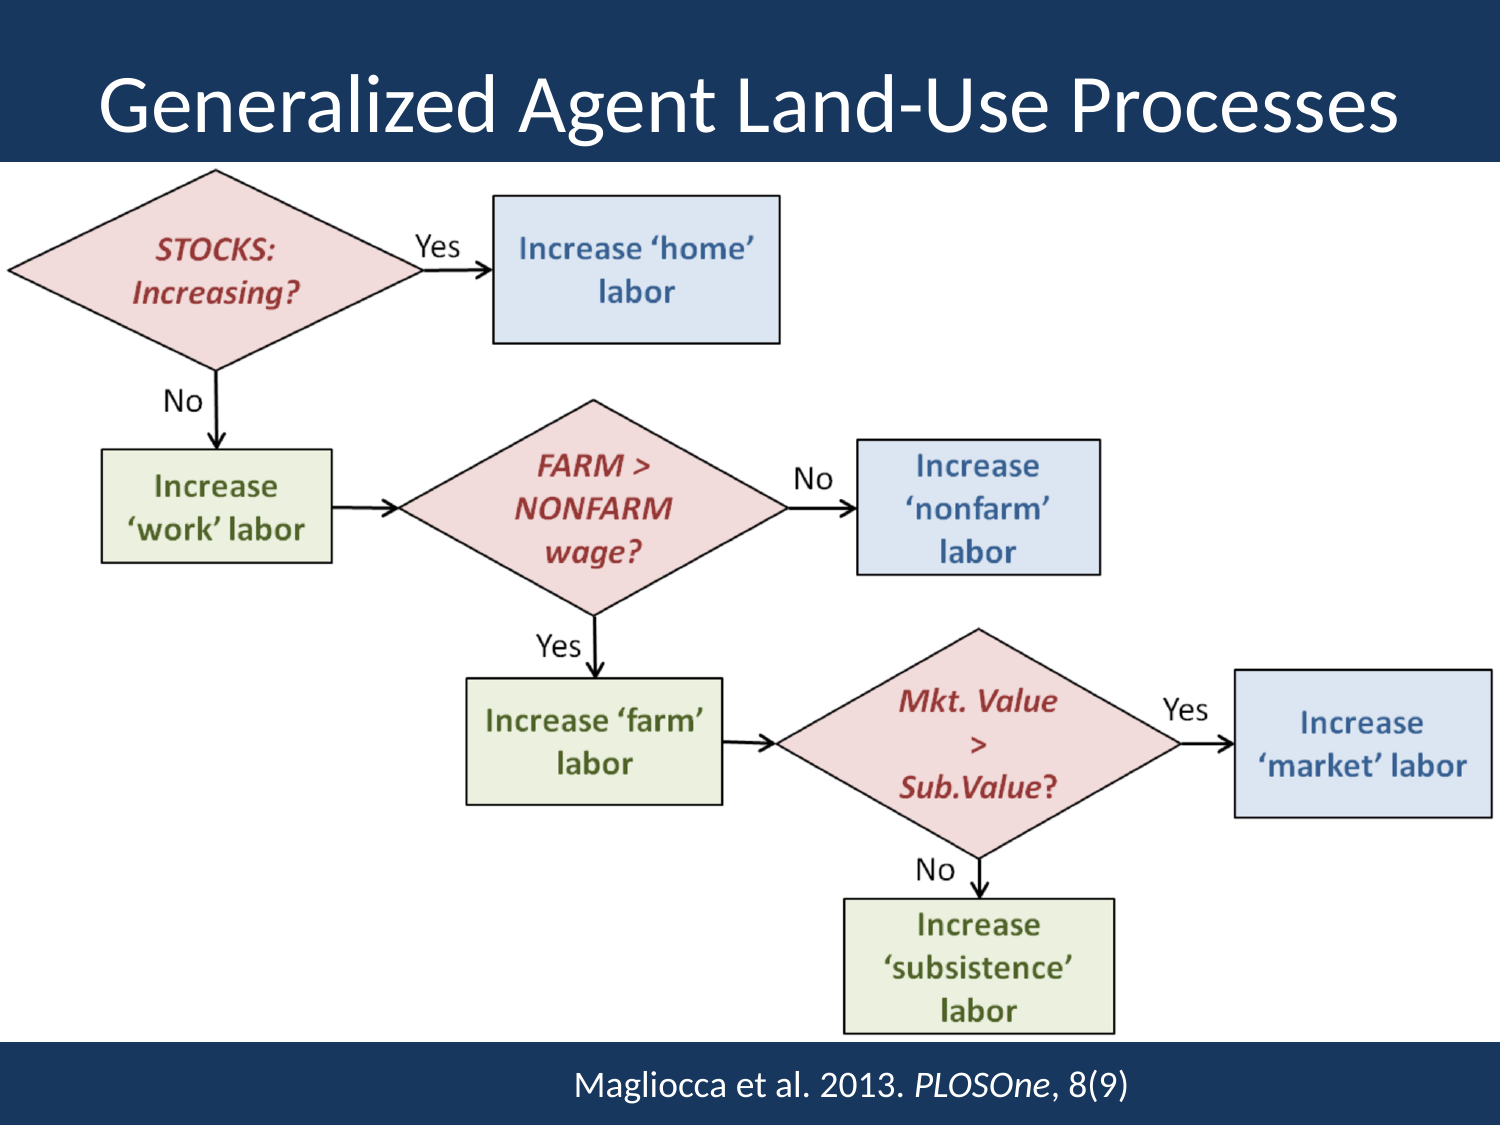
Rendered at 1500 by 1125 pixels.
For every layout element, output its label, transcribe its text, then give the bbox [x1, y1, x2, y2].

text_box Magliocca et al. 2013. PLOSOne, 8(9) [558, 1052, 1144, 1113]
picture [0, 162, 1500, 1043]
text_box Generalized Agent Land-Use Processes [74, 42, 1425, 160]
